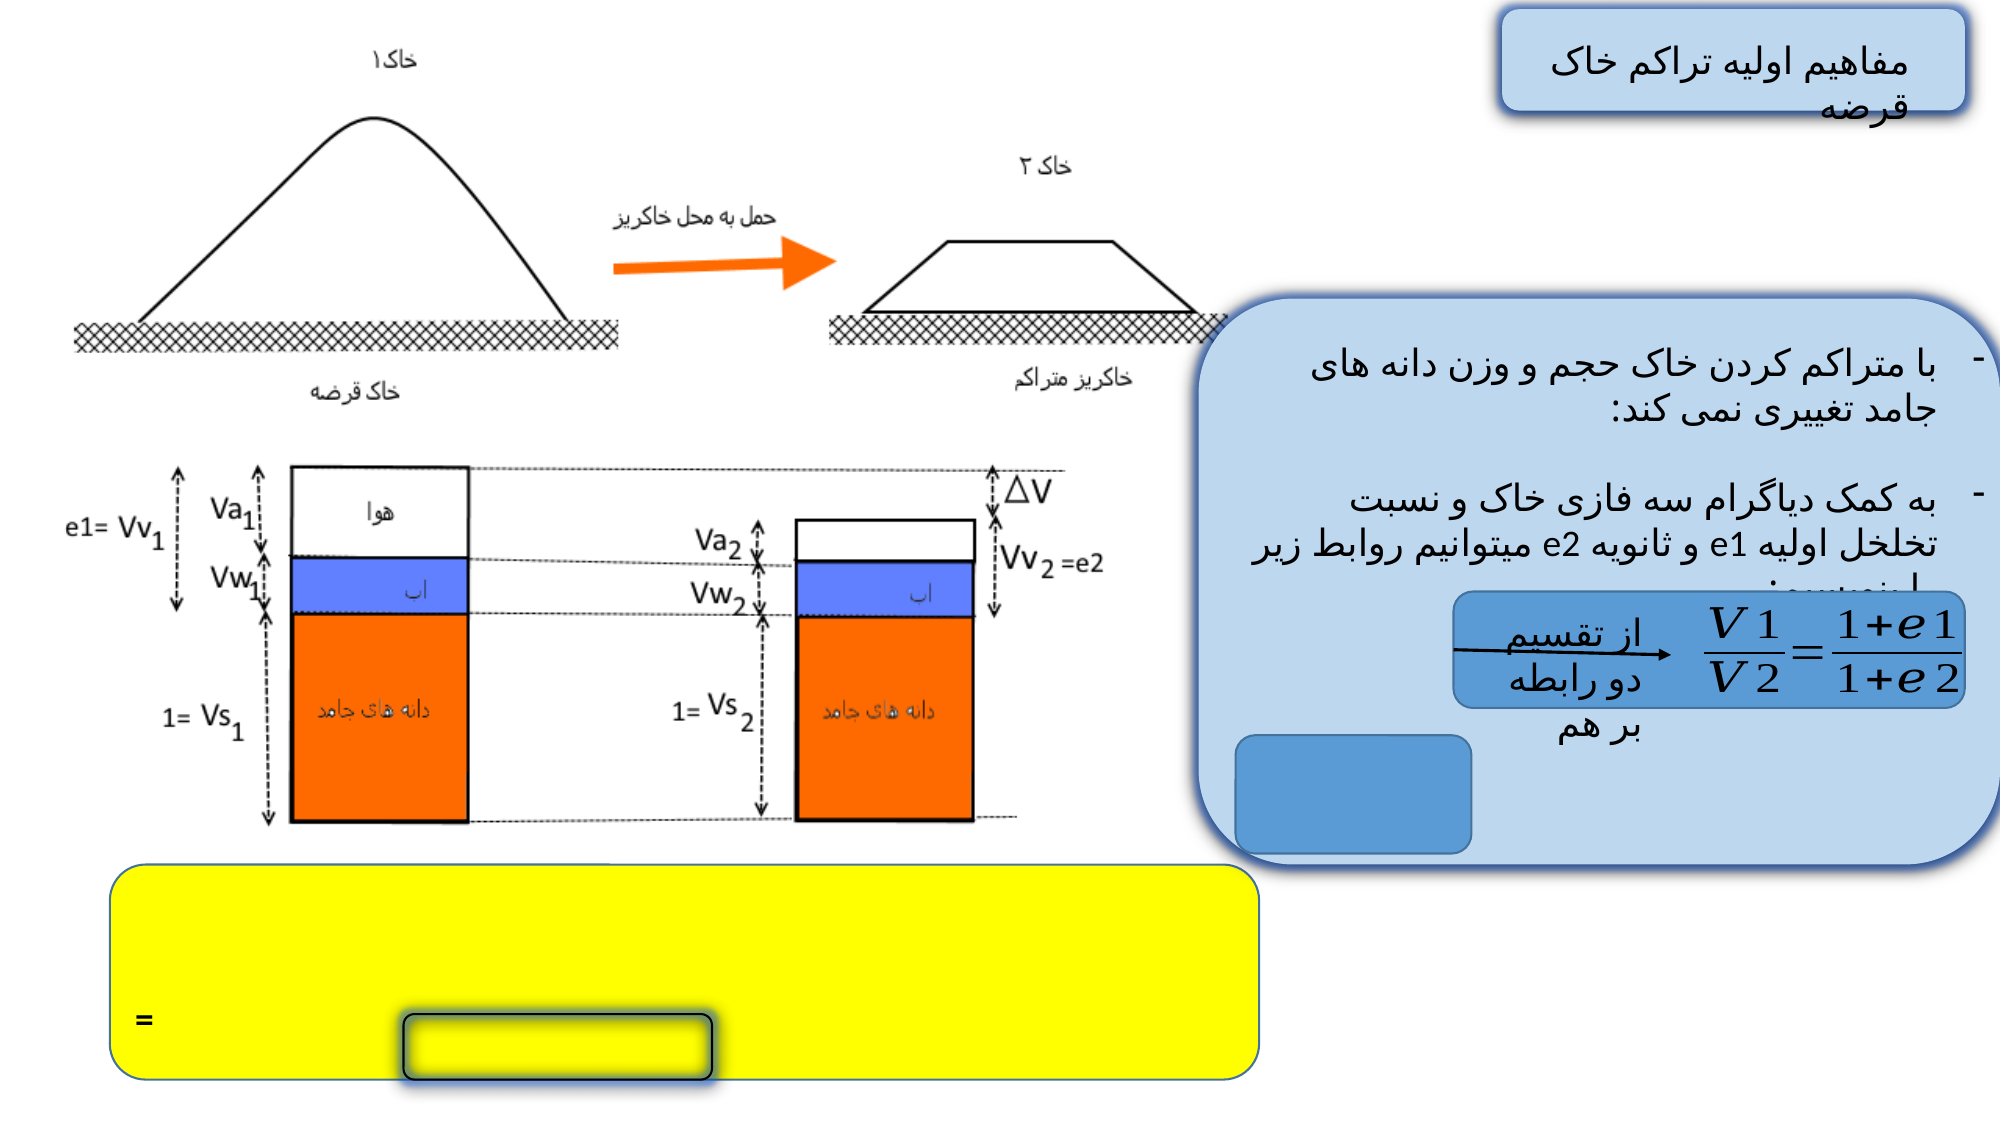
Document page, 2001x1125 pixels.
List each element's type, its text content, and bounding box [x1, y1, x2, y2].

text_box از تقسیم دو رابطه بر هم [1471, 601, 1658, 649]
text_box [1453, 649, 1672, 655]
text_box [1236, 297, 2000, 866]
text_box [1234, 734, 1473, 855]
text_box [1220, 832, 1243, 852]
text_box [1452, 590, 1966, 709]
text_box مفاهیم اولیه تراکم خاک قرضه [1470, 29, 1925, 135]
text_box [402, 1013, 714, 1081]
text_box از تقسیم دو رابطه بر هم [1471, 655, 1658, 752]
text_box [1501, 8, 1966, 112]
picture [29, 29, 1236, 832]
